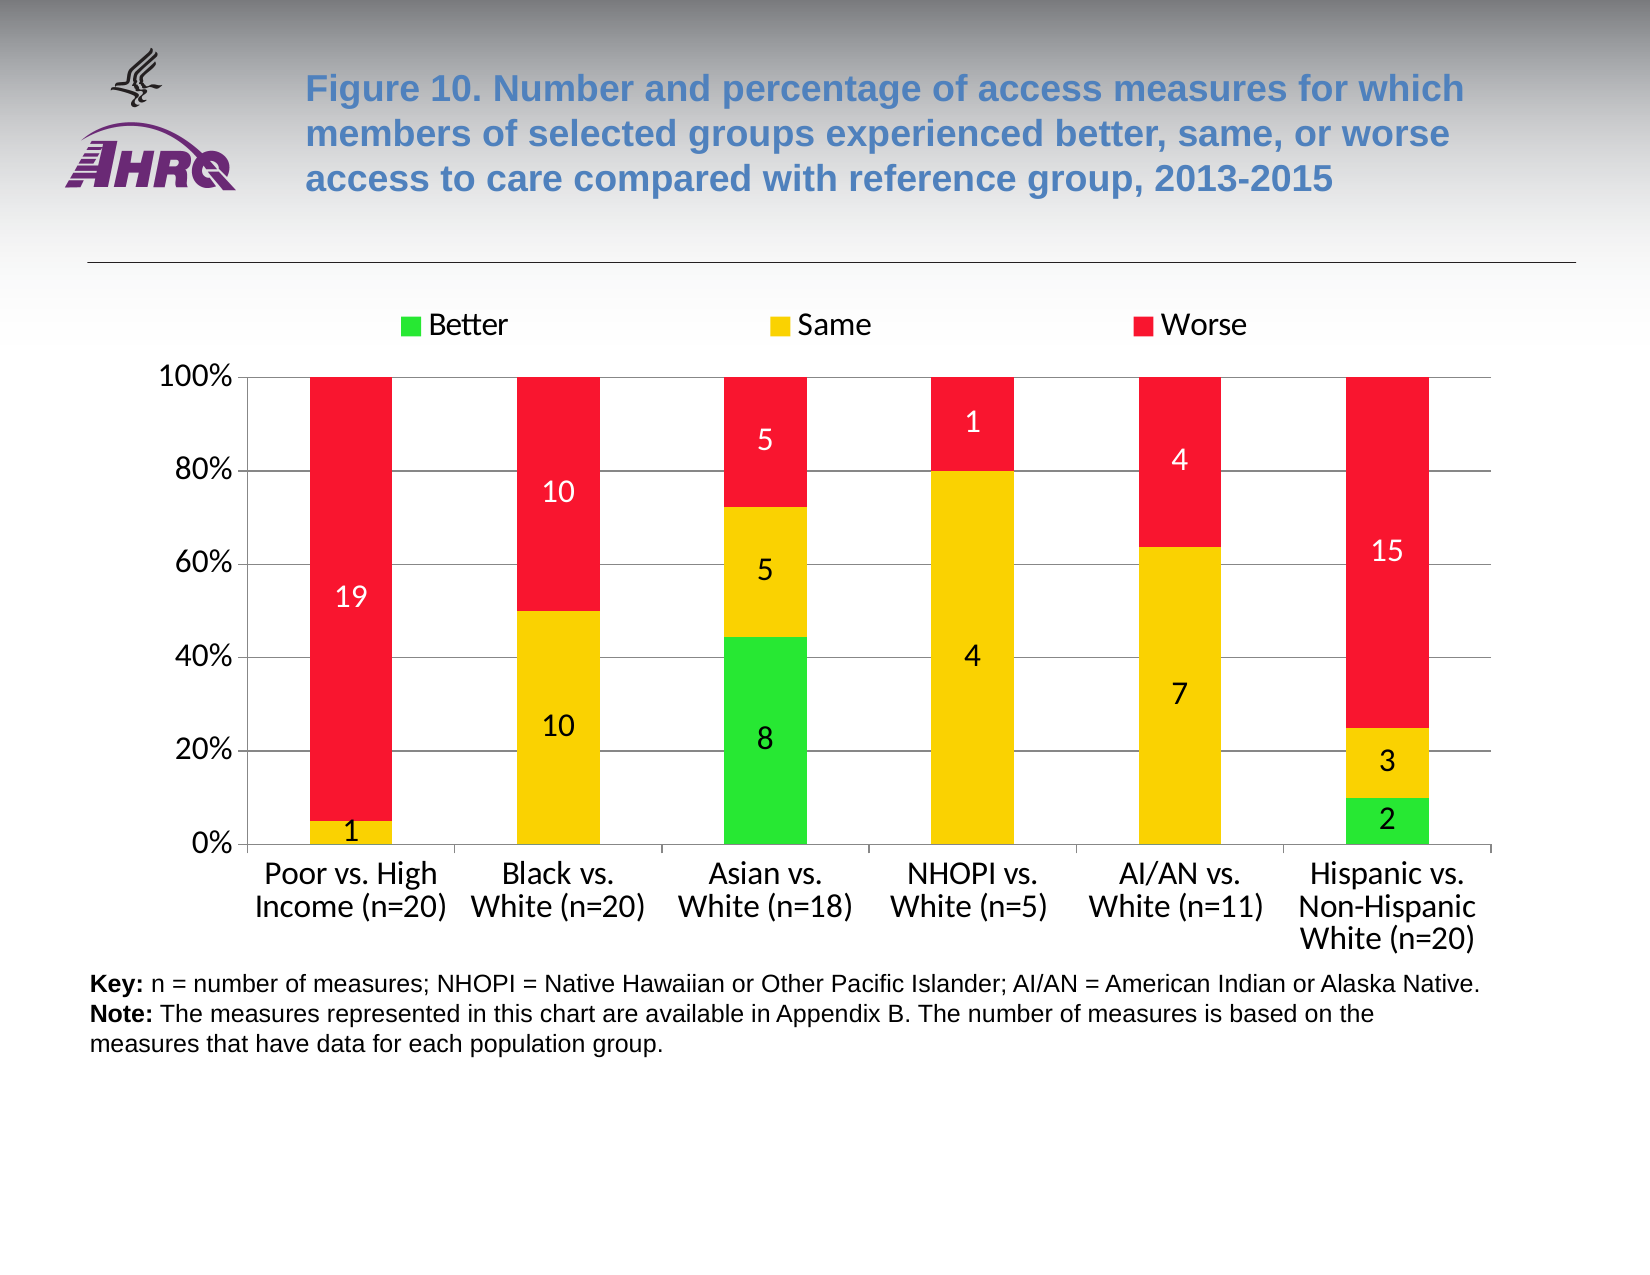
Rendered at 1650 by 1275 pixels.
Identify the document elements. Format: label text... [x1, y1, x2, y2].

picture [0, 0, 1650, 1275]
text_box Key: n = number of measures; NHOPI = Native Hawaiian or Other Pacific Islander; AI/AN = American Indian or Alaska Native. Note: The measures represented in this chart are available in Appendix B. The number of measures is based on the measures that have data for each population group. [74, 960, 1500, 1065]
chart [149, 299, 1501, 976]
title Figure 10. Number and percentage of access measures for which members of selected groups experienced better, same, or worse access to care compared with reference group, 2013-2015 [288, 51, 1568, 213]
